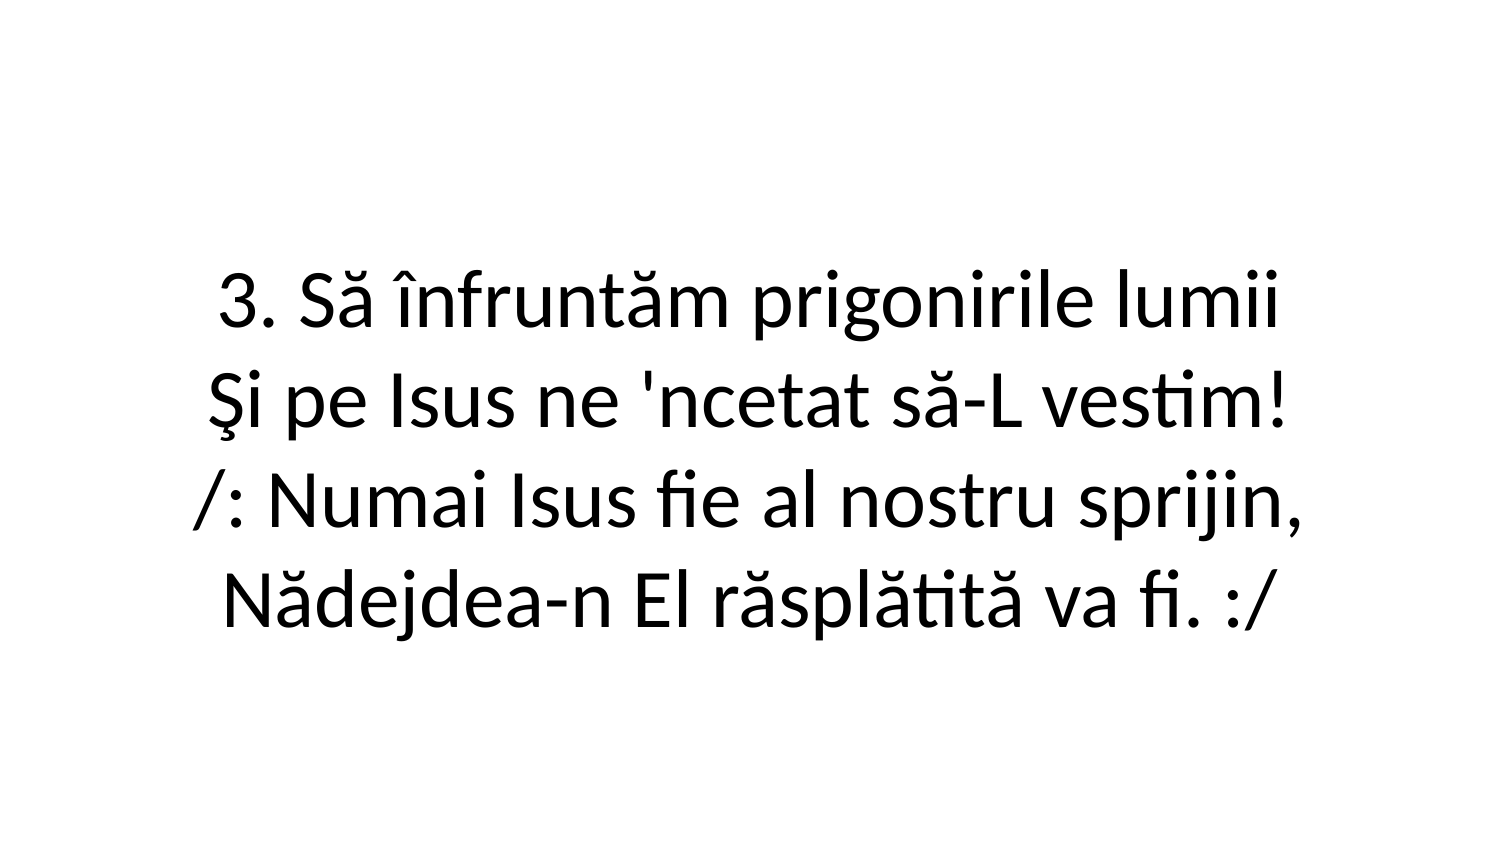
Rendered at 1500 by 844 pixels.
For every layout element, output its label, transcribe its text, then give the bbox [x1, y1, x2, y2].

text_box 3. Să înfruntăm prigonirile lumii Şi pe Isus ne 'ncetat să-L vestim! /: Numai Isus fie al nostru sprijin, Nădejdea-n El răsplătită va fi. :/ [178, 192, 1321, 652]
